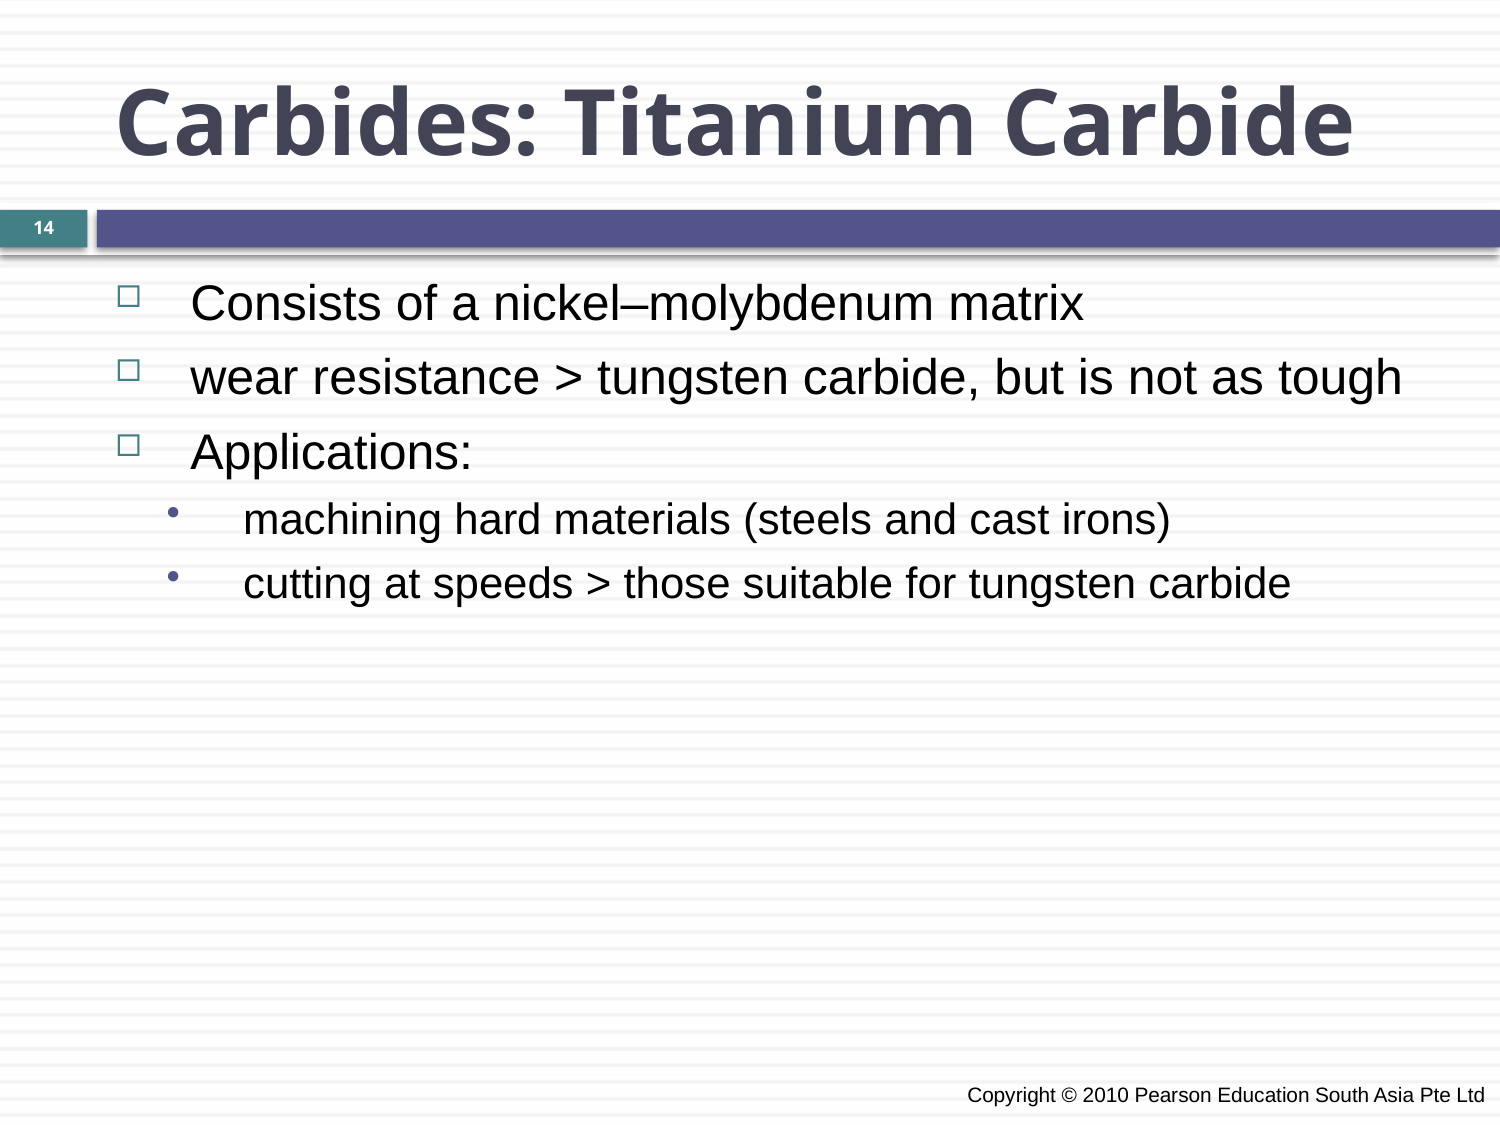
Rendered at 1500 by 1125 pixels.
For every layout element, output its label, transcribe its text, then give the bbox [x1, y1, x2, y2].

text_box Copyright © 2010 Pearson Education South Asia Pte Ltd [0, 1074, 1500, 1113]
list Consists of a nickel–molybdenum matrix wear resistance > tungsten carbide, but is not as tough Applications: machining hard materials (steels and cast irons) cutting at speeds > those suitable for tungsten carbide [100, 262, 1438, 1063]
slide_number 14 [0, 208, 88, 249]
title Carbides: Titanium Carbide [99, 37, 1438, 200]
